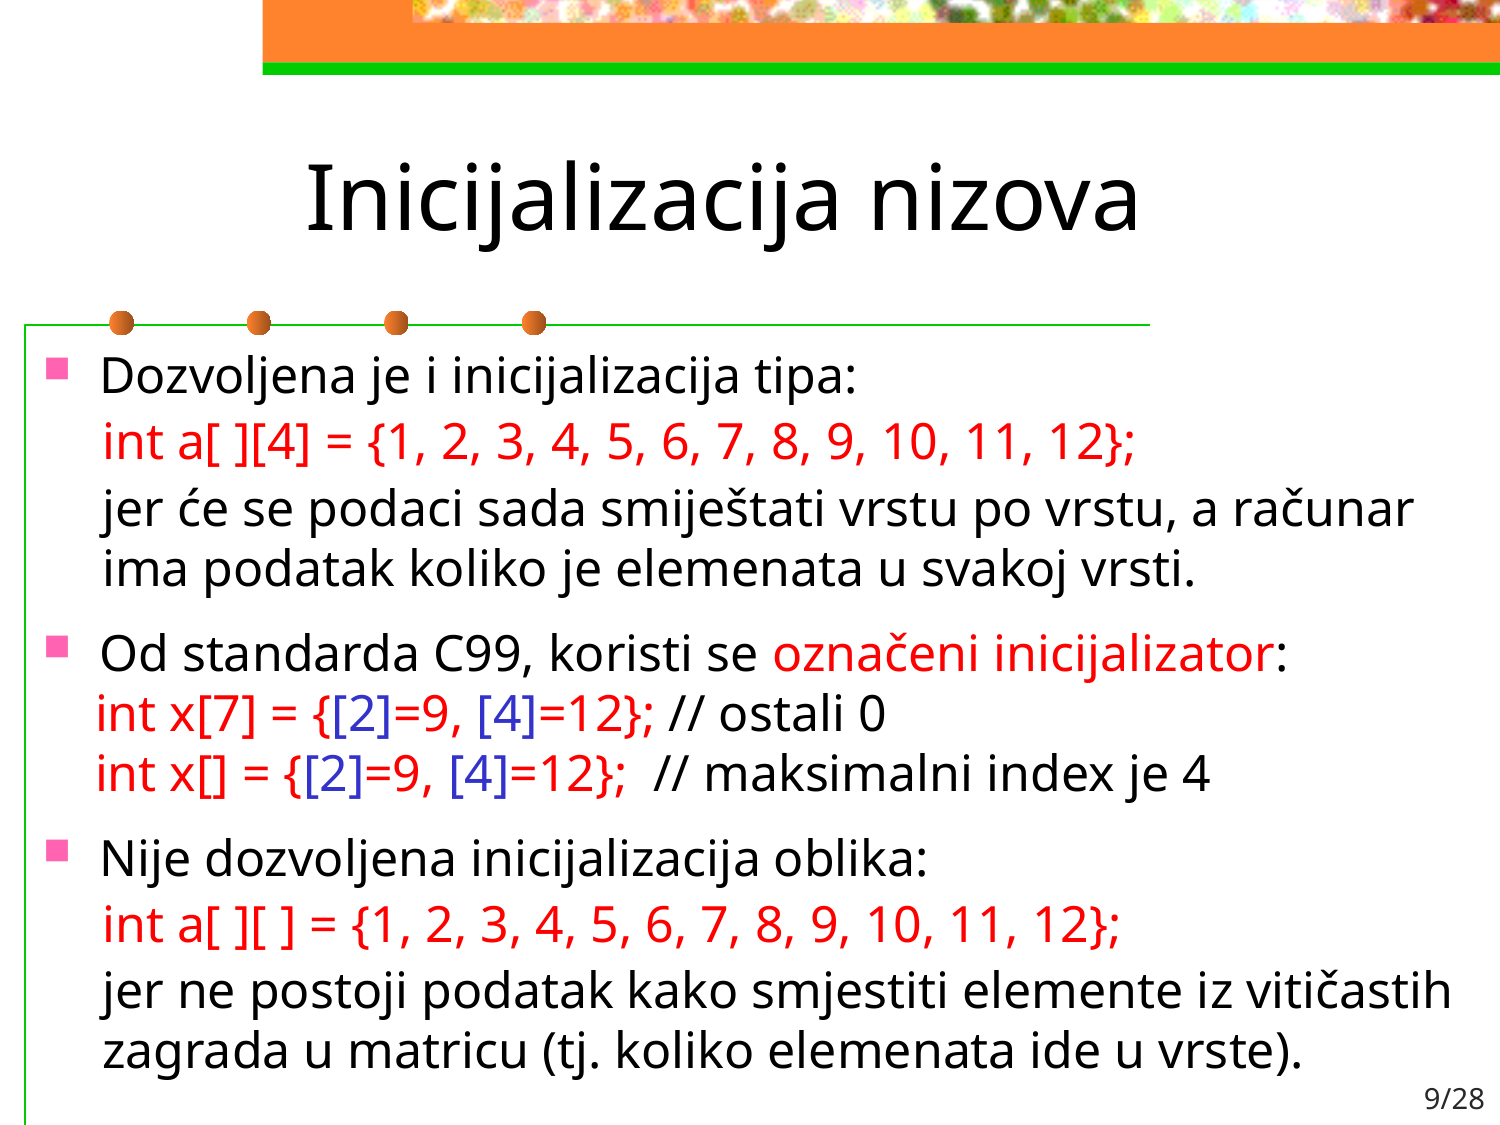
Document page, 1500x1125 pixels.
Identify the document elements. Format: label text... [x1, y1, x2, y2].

picture [412, 0, 1500, 23]
list Dozvoljena je i inicijalizacija tipa: int a[ ][4] = {1, 2, 3, 4, 5, 6, 7, 8, 9, 10, 11, 12}; jer će se podaci sada smiještati vrstu po vrstu, a računar ima podatak koliko je elemenata u svakoj vrsti. Od standarda C99, koristi se označeni inicijalizator: int x[7] = {[2]=9, [4]=12}; // ostali 0 int x[] = {[2]=9, [4]=12}; // maksimalni index je 4 Nije dozvoljena inicijalizacija oblika: int a[ ][ ] = {1, 2, 3, 4, 5, 6, 7, 8, 9, 10, 11, 12}; jer ne postoji podatak kako smjestiti elemente iz vitičastih zagrada u matricu (tj. koliko elemenata ide u vrste). [28, 336, 1487, 1059]
text_box 9/28 [1374, 1072, 1500, 1123]
title Inicijalizacija nizova [87, 99, 1363, 288]
